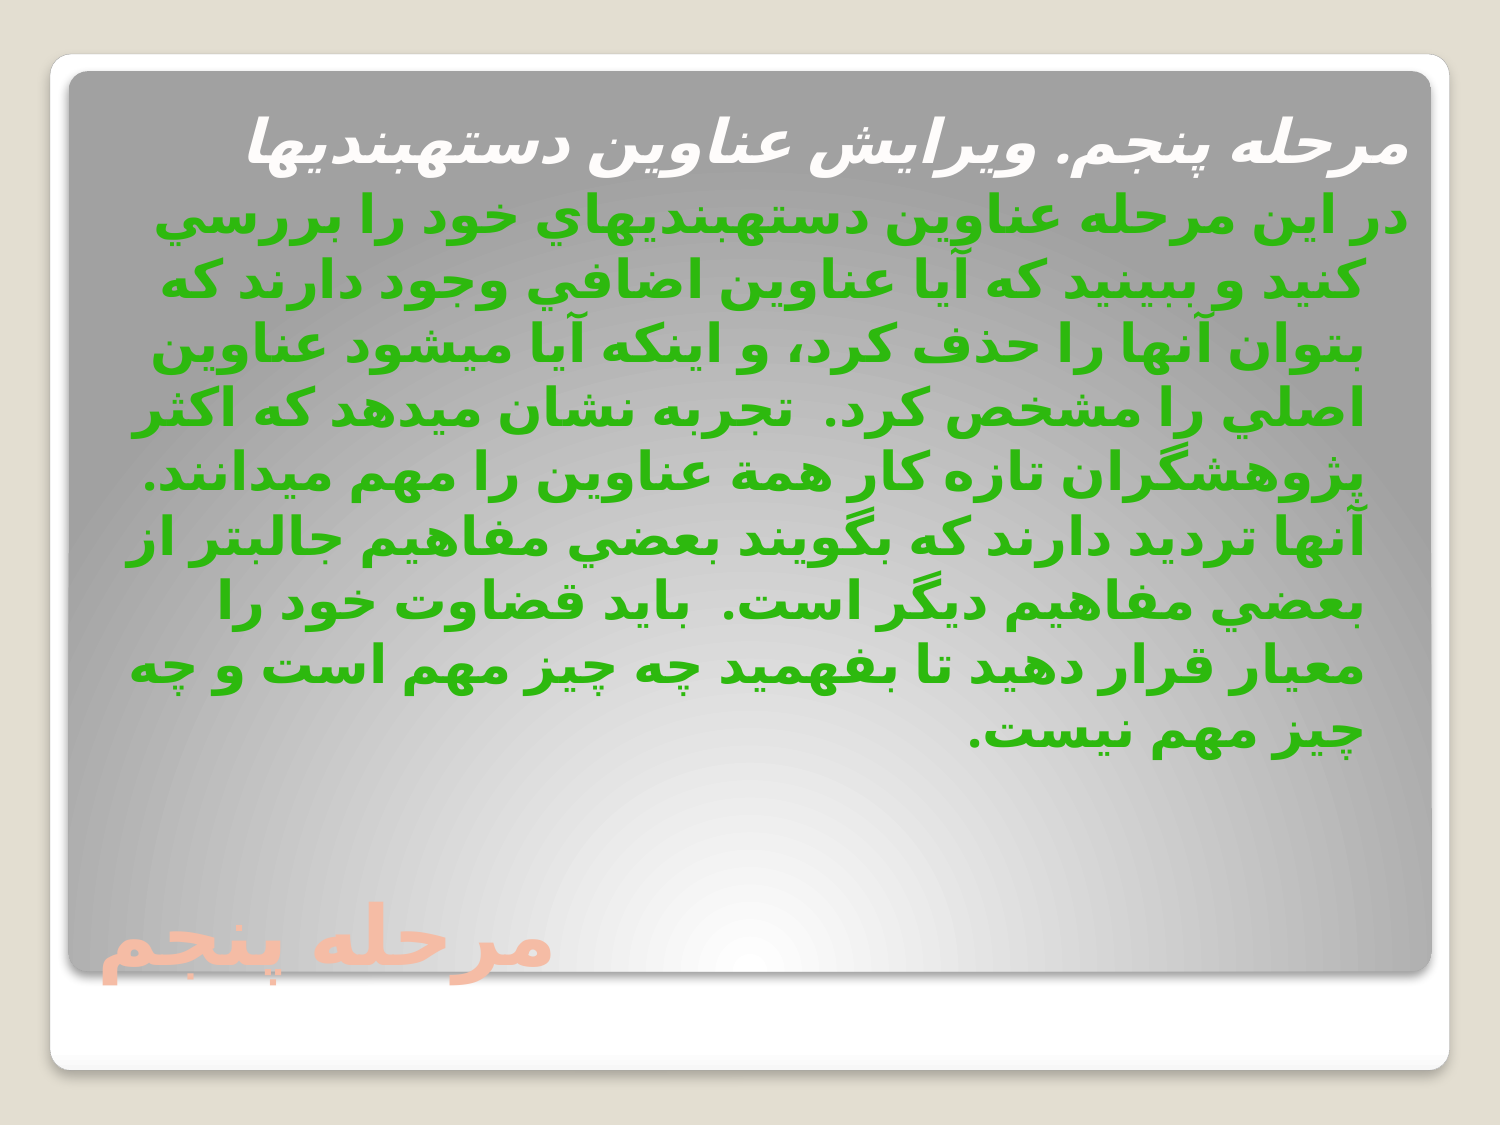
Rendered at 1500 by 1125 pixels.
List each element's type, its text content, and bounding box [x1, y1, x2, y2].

list مرحله پنجم. ويرايش عناوين دسته­بندي­ها در اين مرحله عناوين دسته‏بندي‏هاي خود را بررسي کنيد و ببينيد که آيا عناوين اضافي وجود دارند که بتوان آنها را حذف کرد، و اينکه آيا مي‏شود عناوين اصلي را مشخص کرد. تجربه نشان مي‏دهد که اکثر پژوهشگران تازه کار همة عناوين را مهم مي‏دانند. آنها ترديد دارند که بگويند بعضي مفاهيم جالب‏تر از بعضي مفاهيم ديگر است. بايد قضاوت خود را معيار قرار دهيد تا بفهميد چه چيز مهم است و چه چيز مهم نيست. [82, 86, 1425, 774]
title مرحله پنجم [82, 817, 1425, 990]
